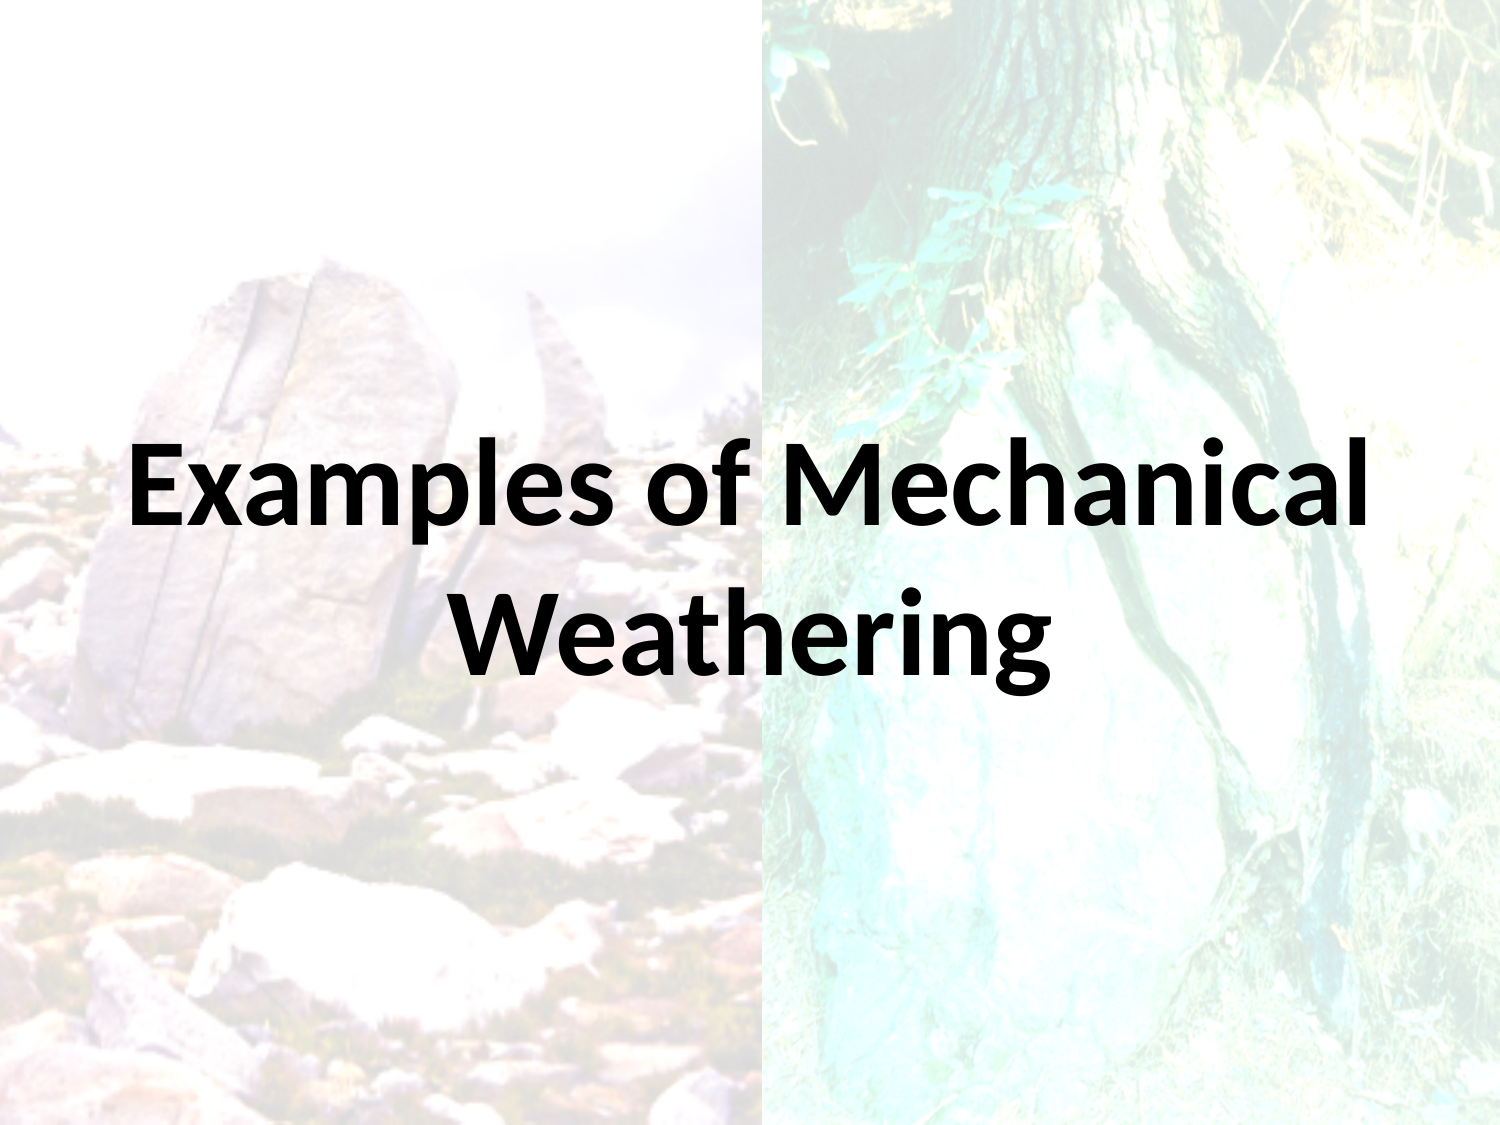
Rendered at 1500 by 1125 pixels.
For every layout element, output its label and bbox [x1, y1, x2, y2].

list [762, 0, 1500, 1125]
picture [0, 0, 762, 1125]
